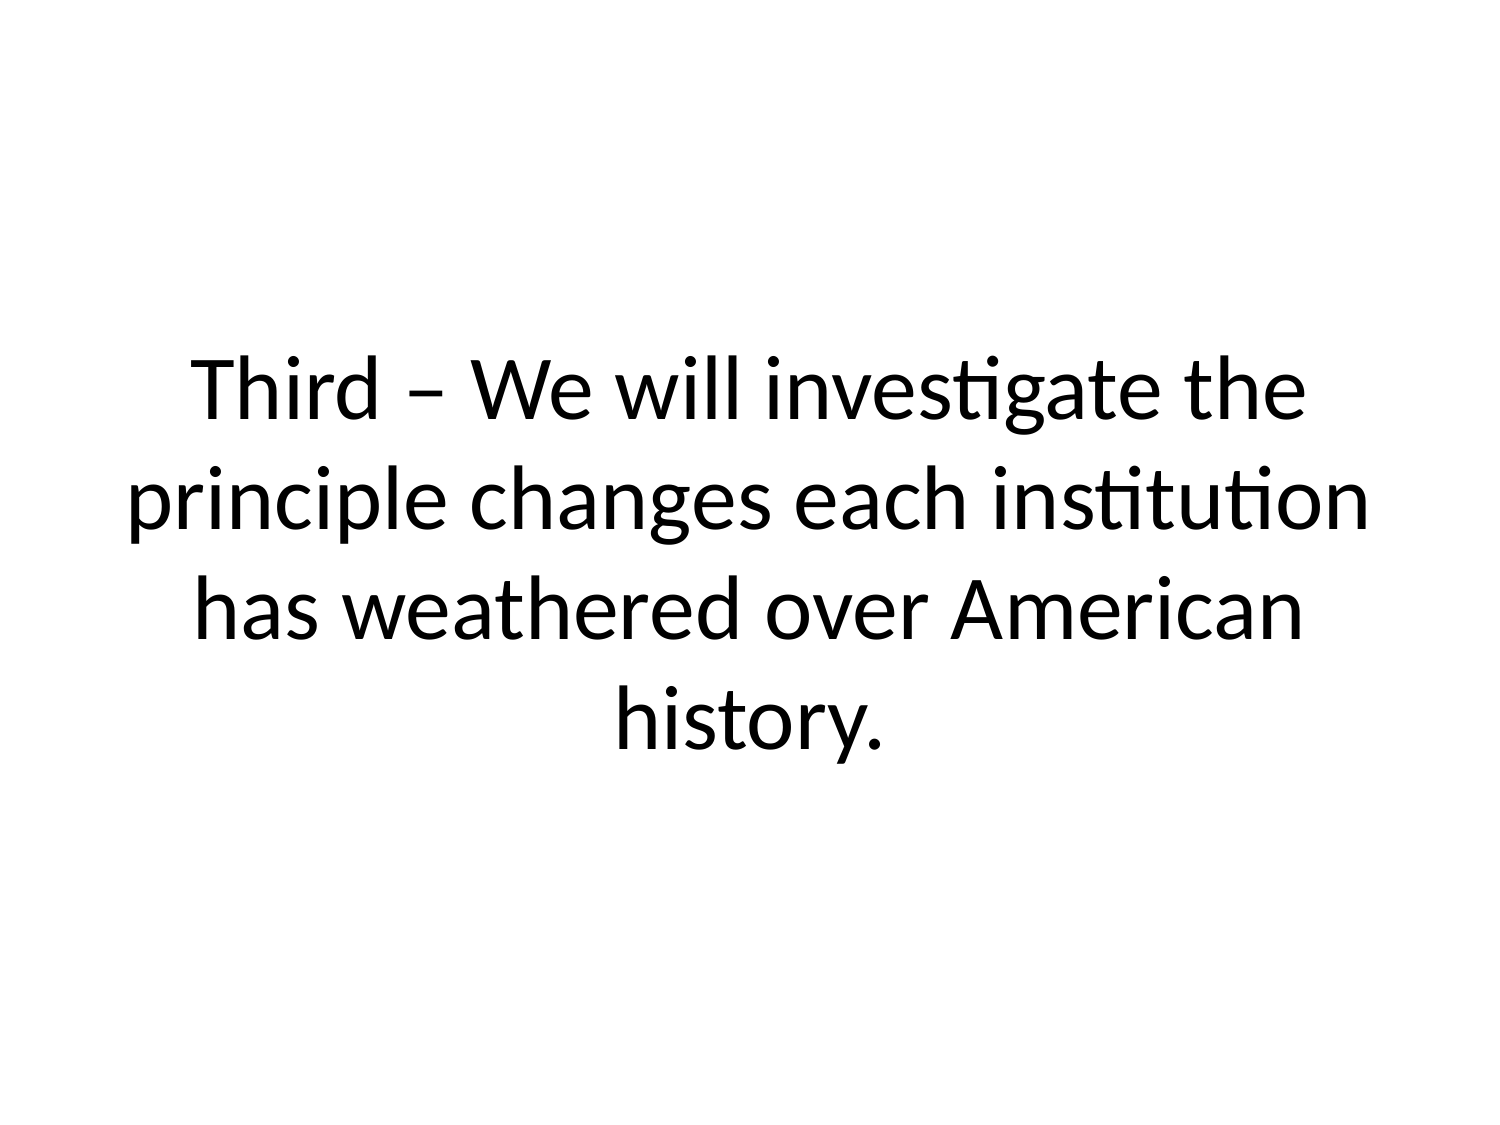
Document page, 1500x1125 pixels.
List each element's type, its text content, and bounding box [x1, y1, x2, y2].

title Third – We will investigate the principle changes each institution has weathered over American history. [74, 44, 1426, 1051]
